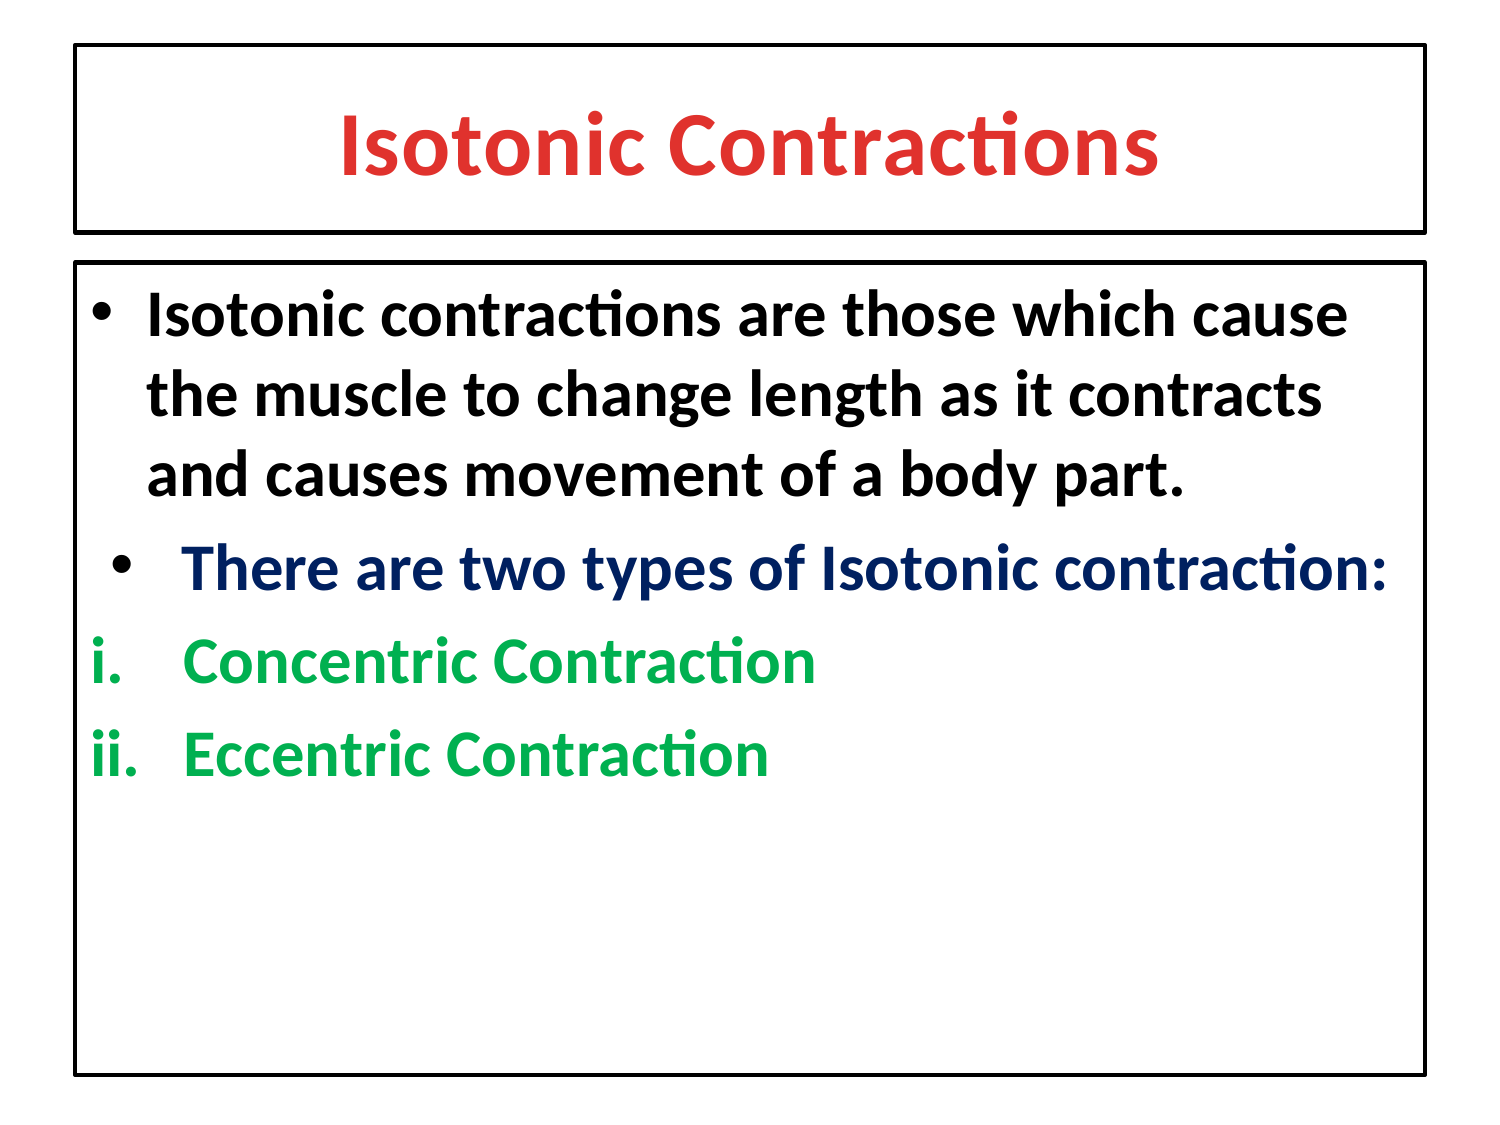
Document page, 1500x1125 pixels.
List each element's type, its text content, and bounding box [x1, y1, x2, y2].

title Isotonic Contractions [73, 43, 1427, 235]
list Isotonic contractions are those which cause the muscle to change length as it contracts and causes movement of a body part. There are two types of Isotonic contraction: Concentric Contraction Eccentric Contraction [73, 260, 1427, 1077]
